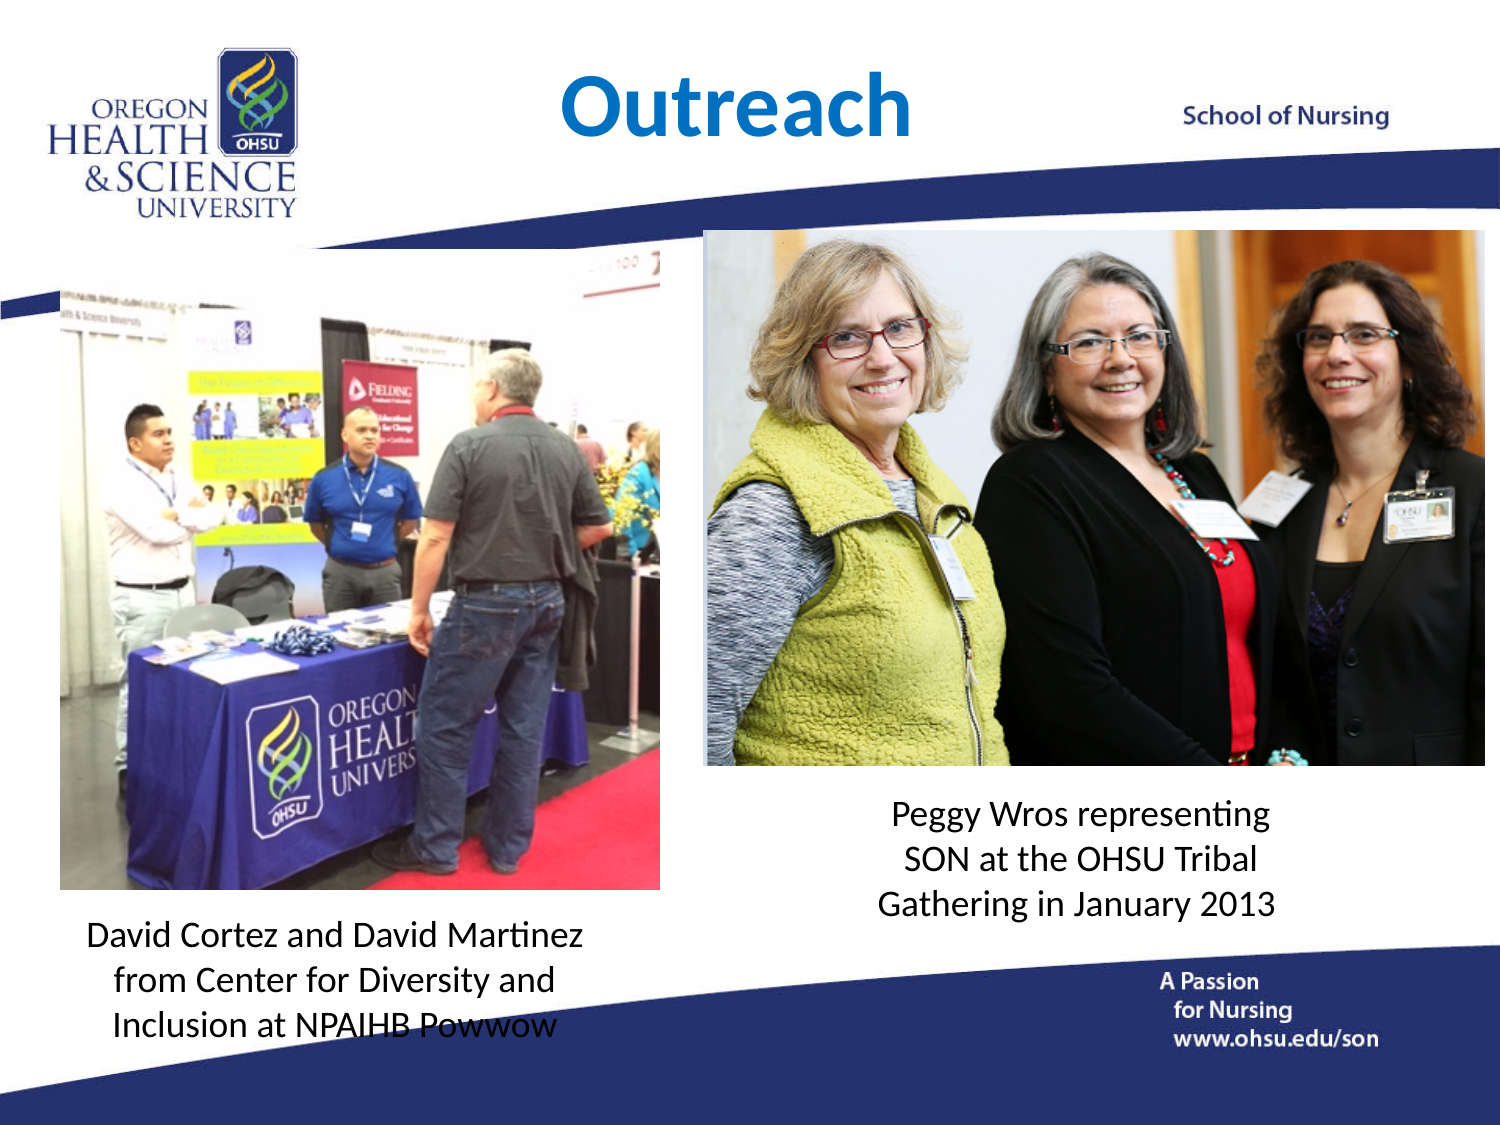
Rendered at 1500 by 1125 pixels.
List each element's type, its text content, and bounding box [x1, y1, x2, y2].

title Outreach [62, 6, 1413, 194]
text_box David Cortez and David Martinez from Center for Diversity and Inclusion at NPAIHB Powwow [60, 903, 610, 1053]
picture [0, 0, 1500, 1125]
text_box Peggy Wros representing SON at the OHSU Tribal Gathering in January 2013 [849, 781, 1313, 932]
list [0, 262, 1350, 1005]
